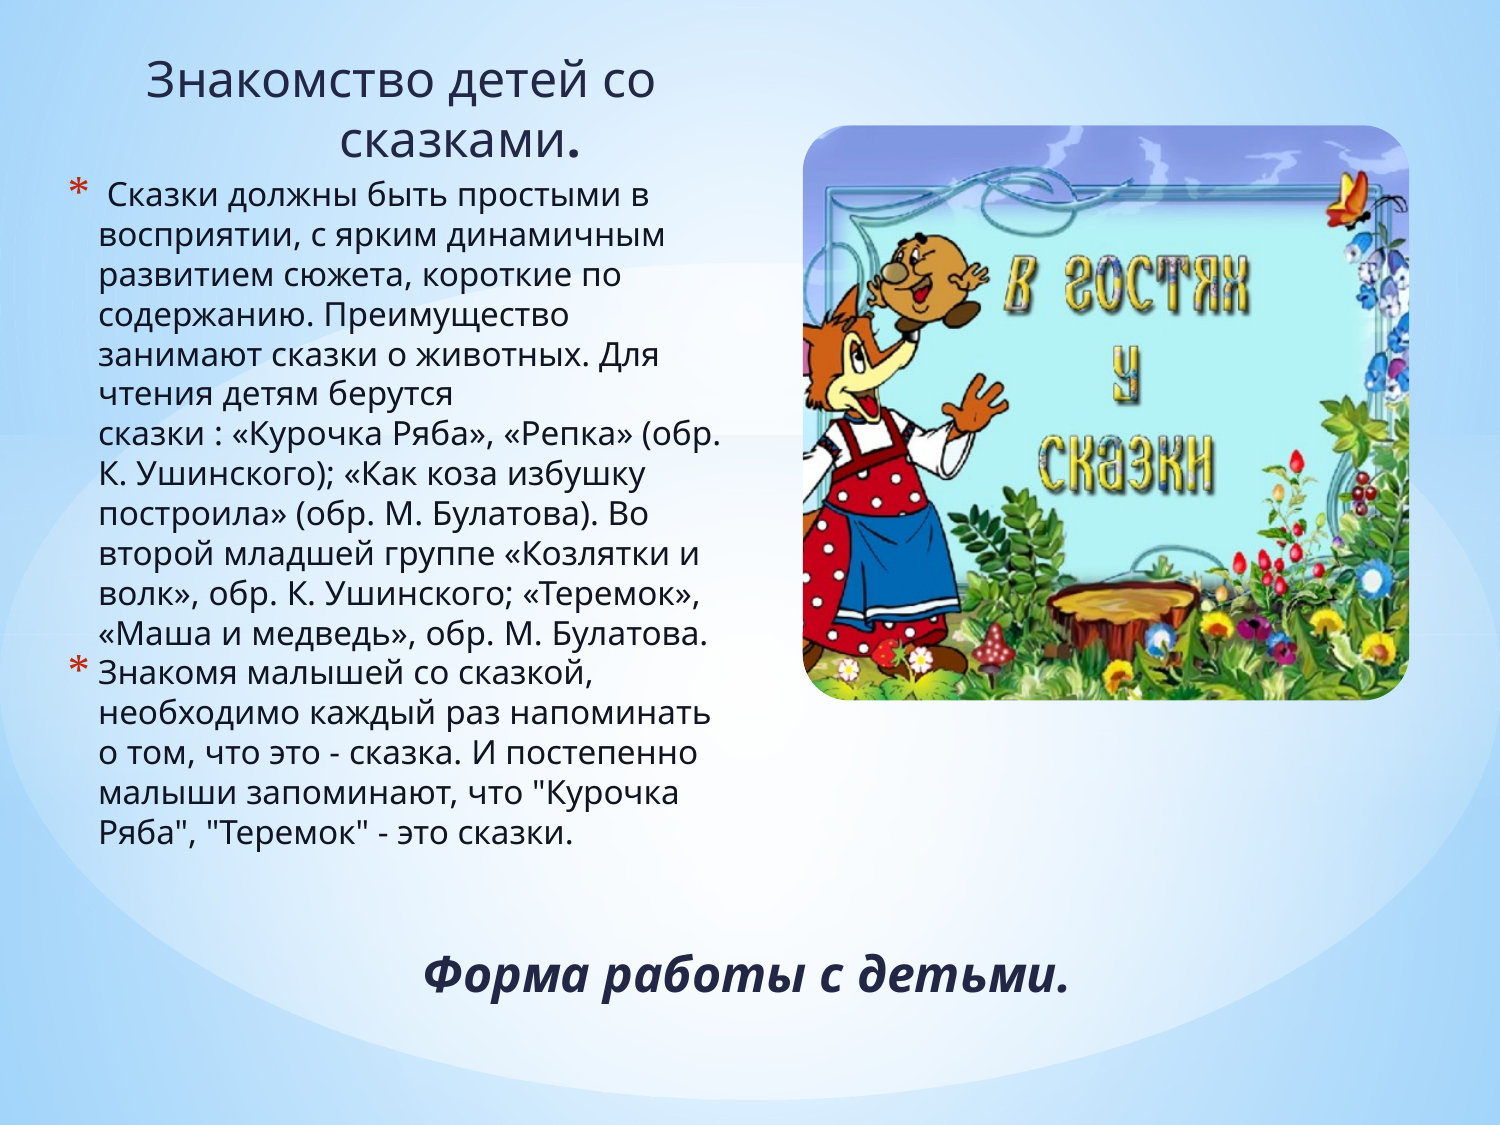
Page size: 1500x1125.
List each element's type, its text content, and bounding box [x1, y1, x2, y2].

picture [802, 125, 1410, 701]
list Знакомство детей со сказками. Сказки должны быть простыми в восприятии, с ярким динамичным развитием сюжета, короткие по содержанию. Преимущество занимают сказки о животных. Для чтения детям берутся сказки : «Курочка Ряба», «Репка» (обр. К. Ушинского); «Как коза избушку построила» (обр. М. Булатова). Во второй младшей группе «Козлятки и волк», обр. К. Ушинского; «Теремок», «Маша и медведь», обр. М. Булатова. Знакомя малышей со сказкой, необходимо каждый раз напоминать о том, что это - сказка. И постепенно малыши запоминают, что "Курочка Ряба", "Теремок" - это сказки. [53, 30, 754, 906]
title Форма работы с детьми. [407, 822, 1242, 1010]
